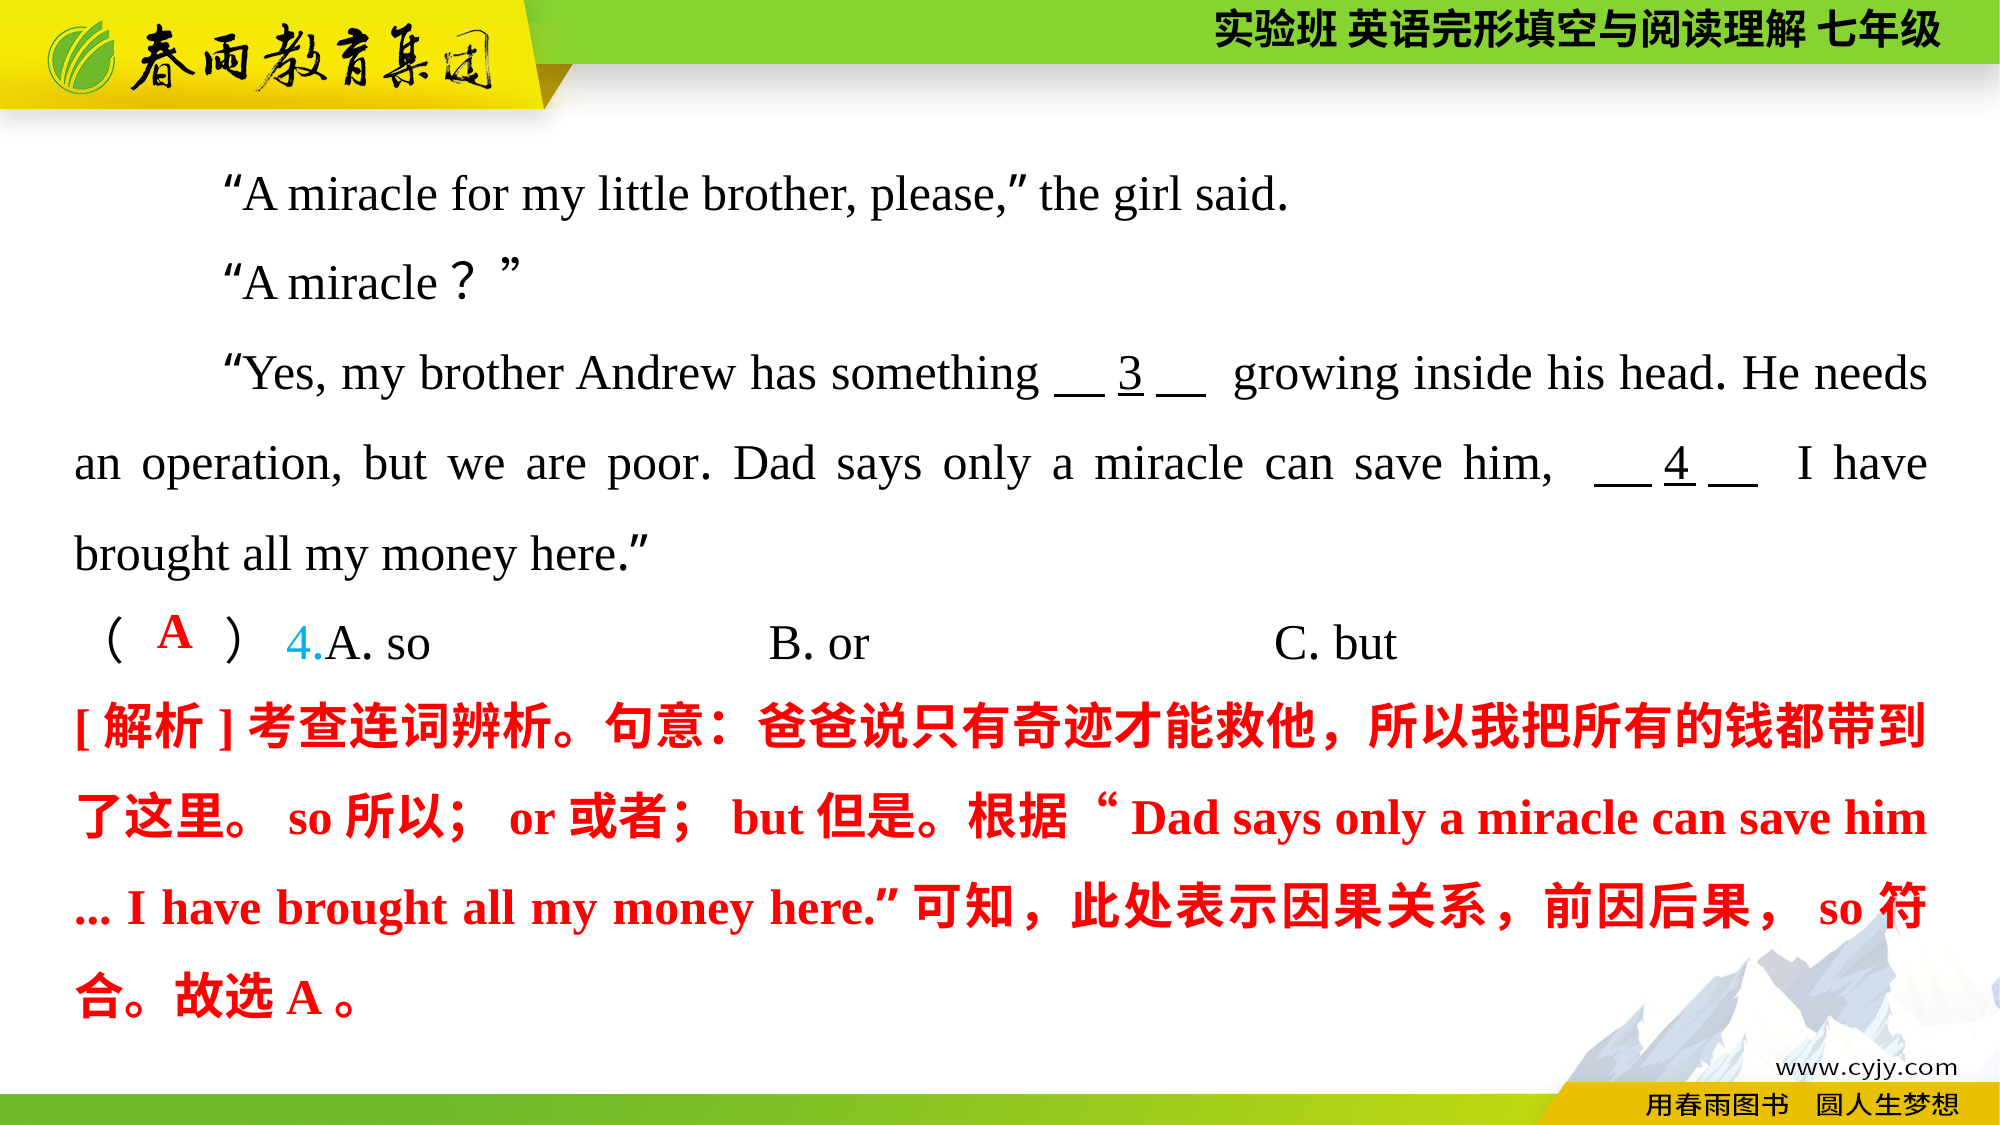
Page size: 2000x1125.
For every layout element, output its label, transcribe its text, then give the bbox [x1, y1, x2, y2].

list “A miracle for my little brother, please,” the girl said. “A miracle？” “Yes, my brother Andrew has something 3 growing inside his head. He needs an operation, but we are poor. Dad says only a miracle can save him, 4 I have brought all my money here.” [59, 122, 1944, 571]
text_box [解析]考查连词辨析。句意：爸爸说只有奇迹才能救他，所以我把所有的钱都带到了这里。so所以；or或者；but但是。根据“Dad says only a miracle can save him ... I have brought all my money here.”可知，此处表示因果关系，前因后果，so符合。故选A。 [59, 656, 1944, 1032]
picture [0, 0, 2000, 1125]
text_box （ ）4.A. so B. or C. but [59, 571, 1944, 656]
text_box A [142, 590, 208, 666]
